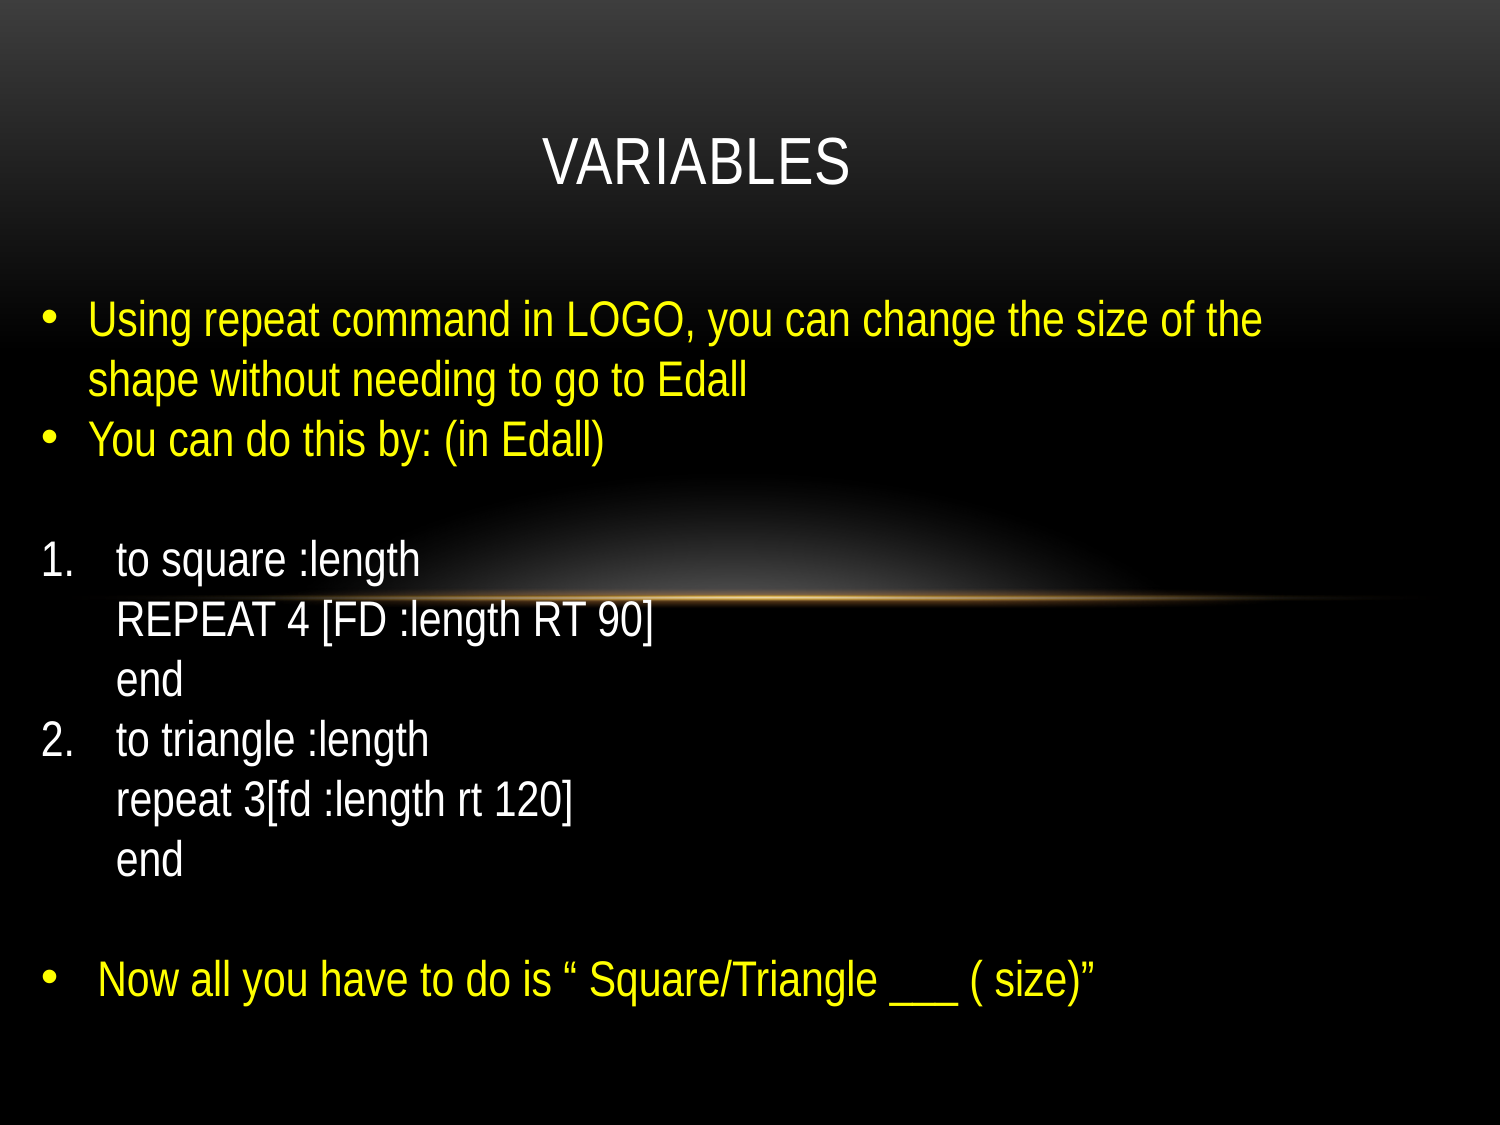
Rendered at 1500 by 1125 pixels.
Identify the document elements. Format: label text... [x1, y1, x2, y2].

picture [0, 0, 1500, 750]
text_box Using repeat command in LOGO, you can change the size of the shape without needing to go to Edall You can do this by: (in Edall) to square :length REPEAT 4 [FD :length RT 90] end to triangle :length repeat 3[fd :length rt 120] end Now all you have to do is “ Square/Triangle ___ ( size)” [26, 278, 1385, 1074]
title Variables [67, 90, 1343, 206]
